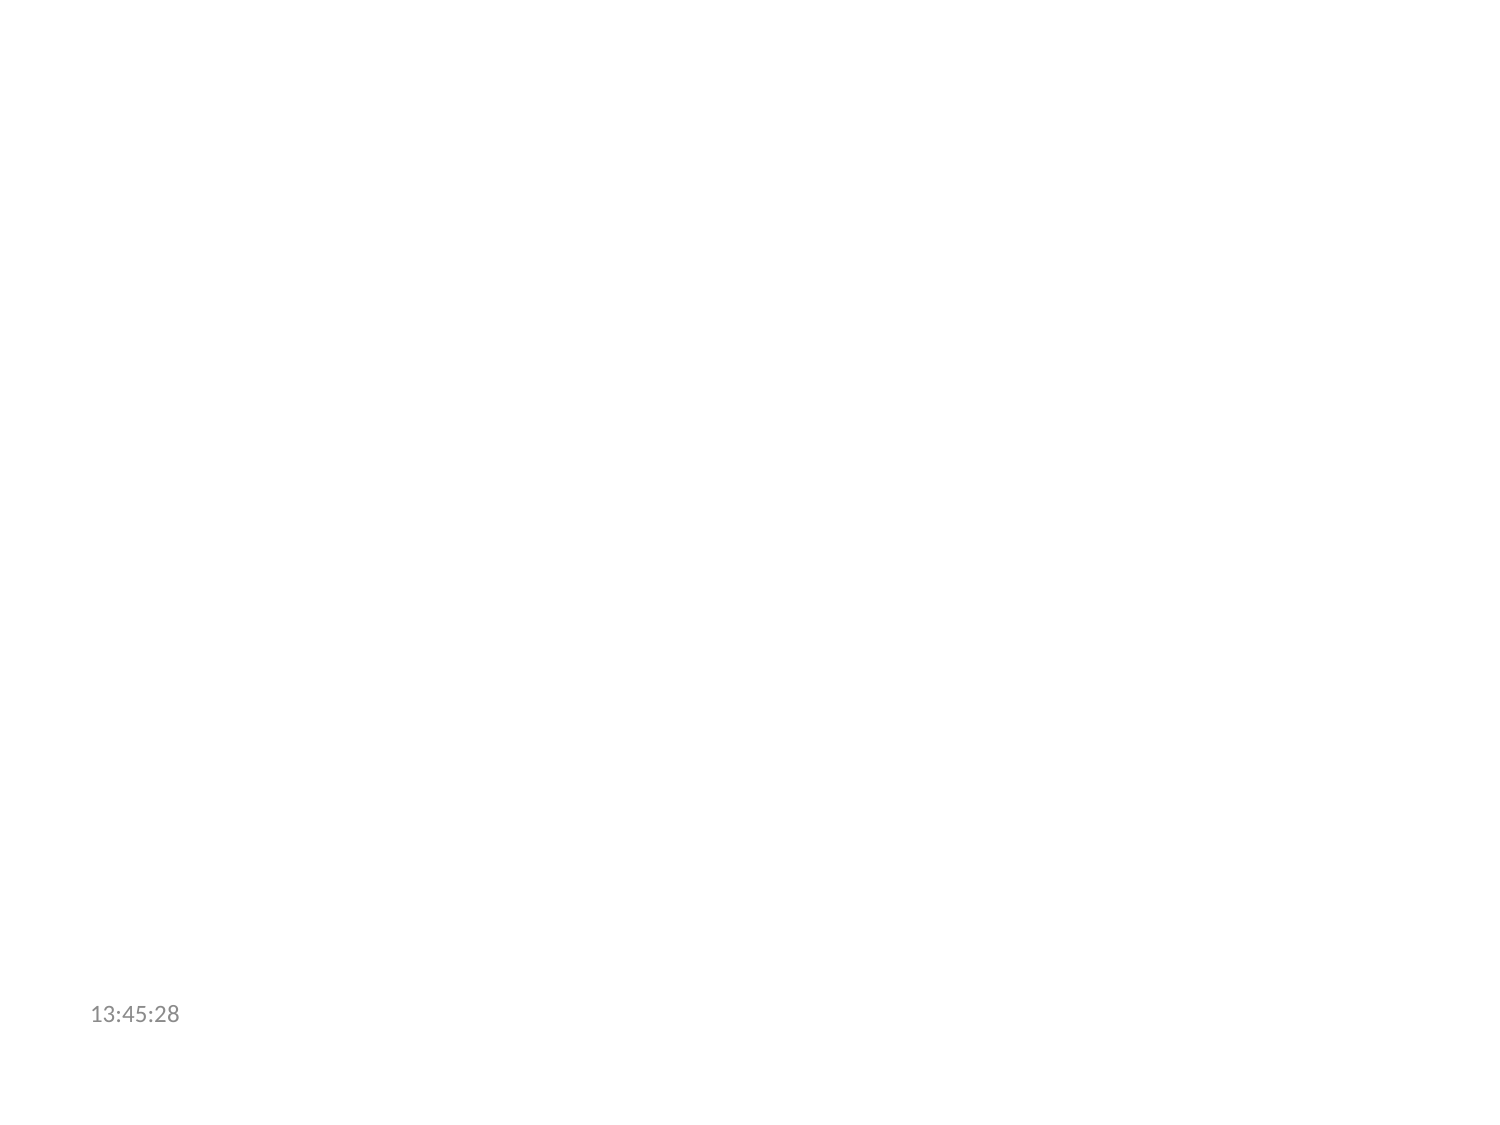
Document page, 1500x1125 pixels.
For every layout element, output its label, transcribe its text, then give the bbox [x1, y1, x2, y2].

text_box 15:35:09 [75, 982, 425, 1043]
